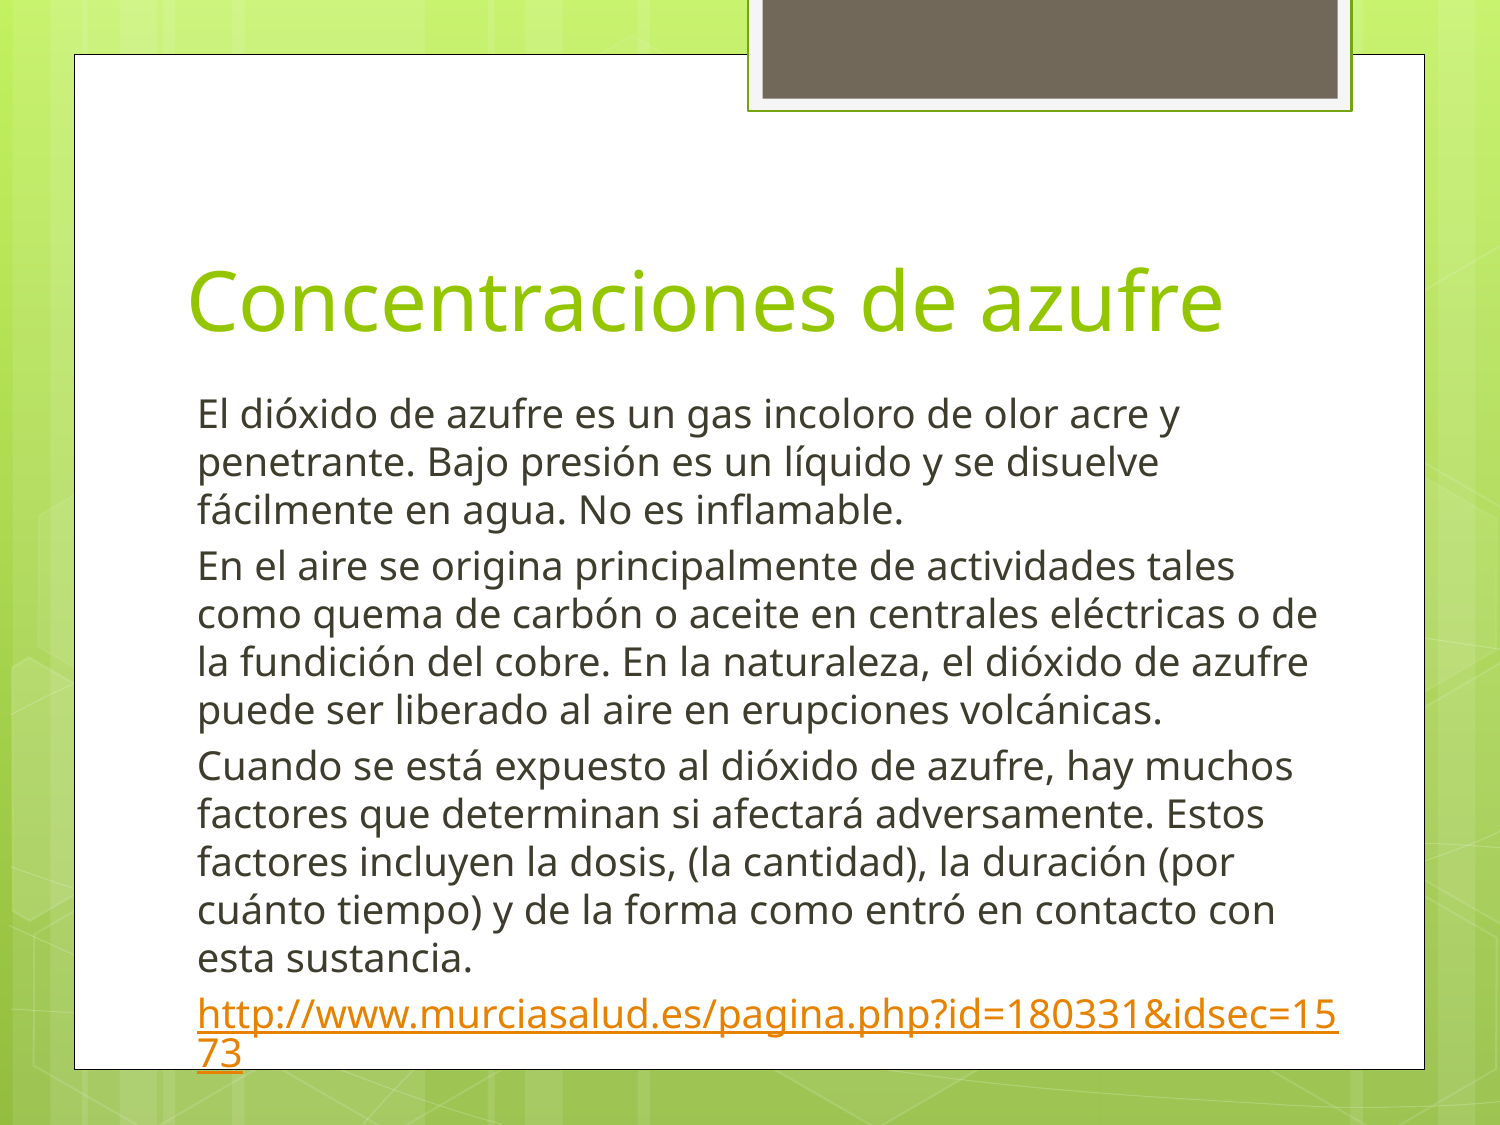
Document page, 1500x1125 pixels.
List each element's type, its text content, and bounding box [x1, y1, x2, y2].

title Concentraciones de azufre [171, 168, 1324, 357]
list El dióxido de azufre es un gas incoloro de olor acre y penetrante. Bajo presión es un líquido y se disuelve fácilmente en agua. No es inflamable. En el aire se origina principalmente de actividades tales como quema de carbón o aceite en centrales eléctricas o de la fundición del cobre. En la naturaleza, el dióxido de azufre puede ser liberado al aire en erupciones volcánicas. Cuando se está expuesto al dióxido de azufre, hay muchos factores que determinan si afectará adversamente. Estos factores incluyen la dosis, (la cantidad), la duración (por cuánto tiempo) y de la forma como entró en contacto con esta sustancia. http://www.murciasalud.es/pagina.php?id=180331&idsec=1573 [171, 381, 1365, 1059]
